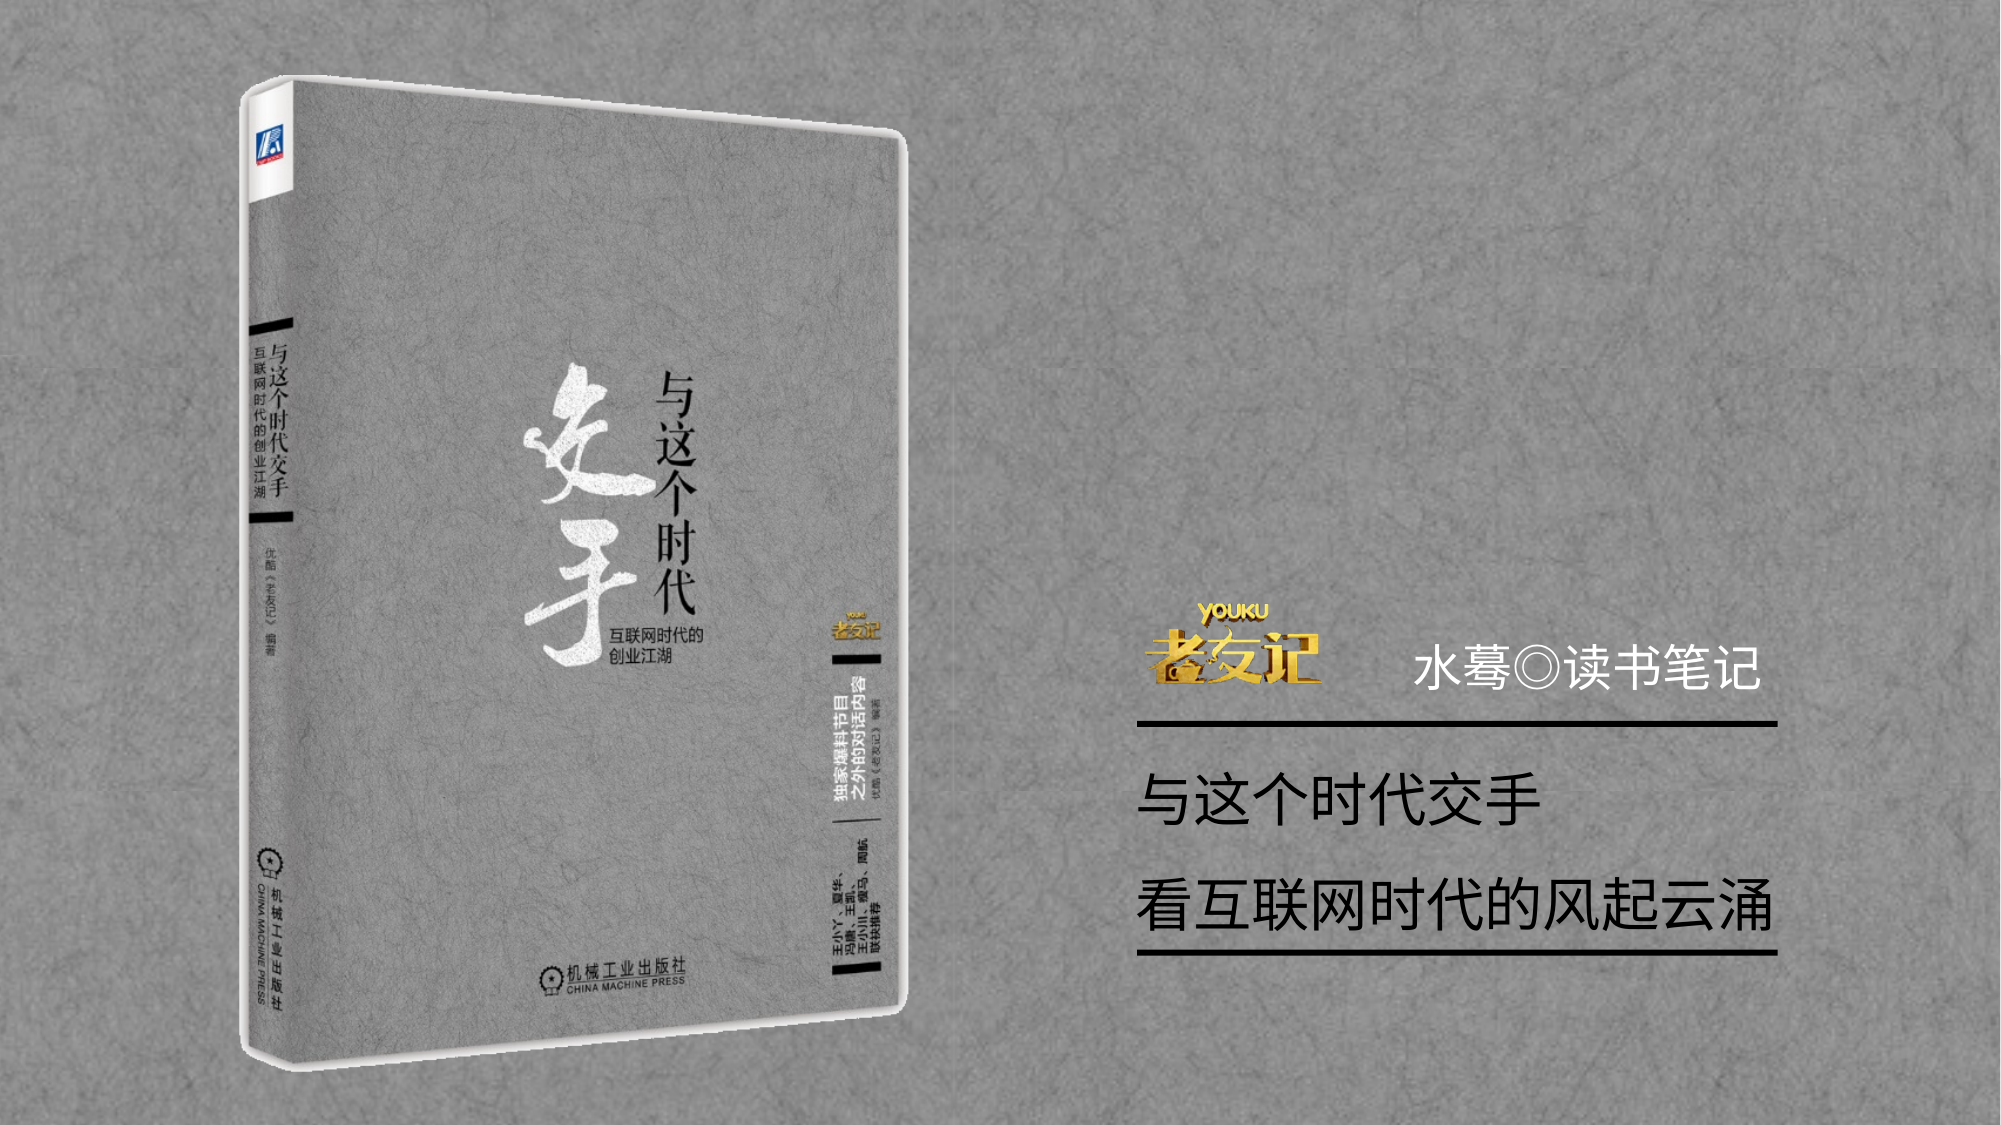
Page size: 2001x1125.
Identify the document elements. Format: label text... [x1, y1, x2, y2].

text_box [1136, 949, 1779, 957]
text_box 与这个时代交手 看互联网时代的风起云涌 [1120, 720, 1811, 946]
text_box 水蓦◎读书笔记 [1381, 622, 1778, 704]
picture [0, 0, 2001, 1125]
